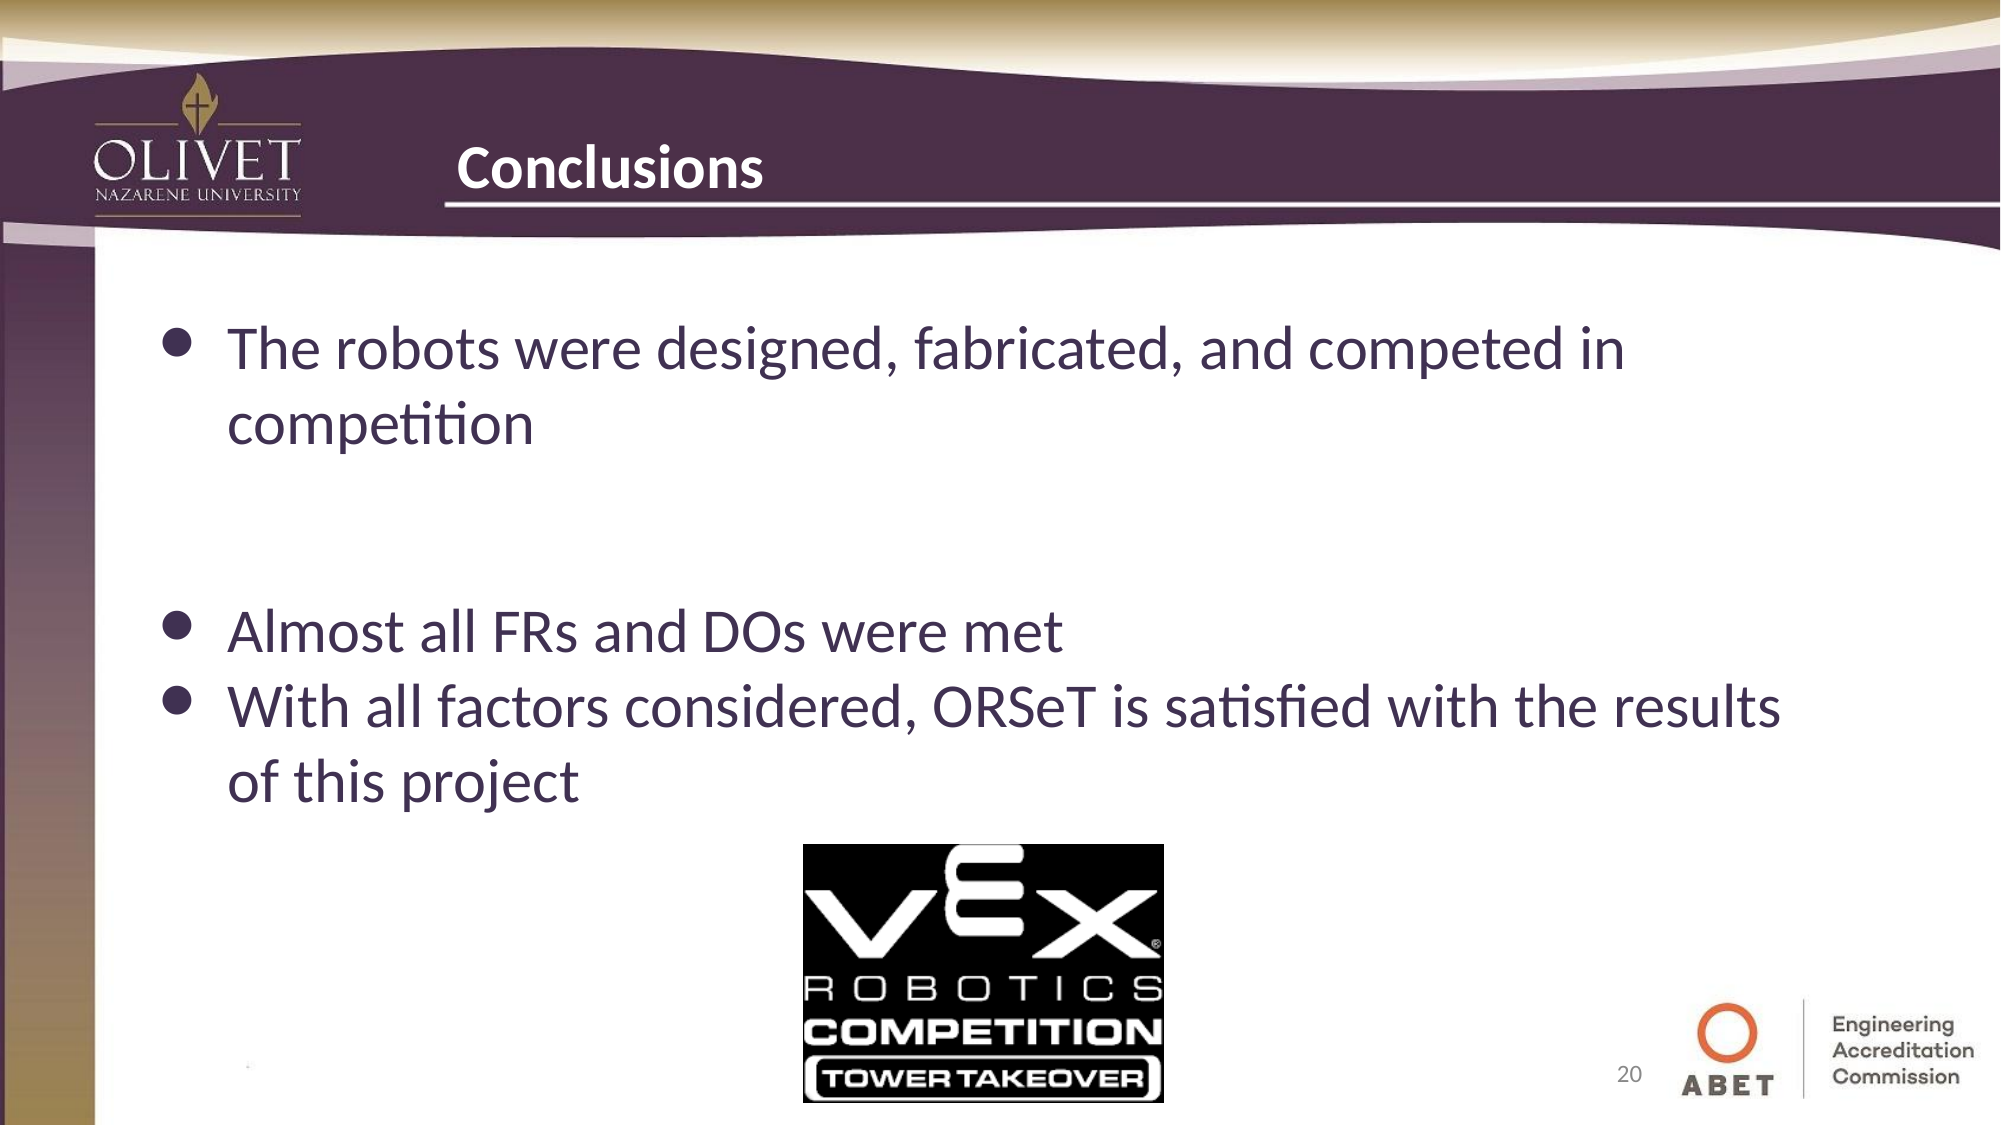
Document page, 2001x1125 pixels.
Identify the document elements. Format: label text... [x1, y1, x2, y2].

text_box Conclusions [442, 59, 1863, 278]
picture [0, 0, 2001, 1125]
text_box 20 [1412, 1042, 1658, 1103]
text_box The robots were designed, fabricated, and competed in competition Almost all FRs and DOs were met With all factors considered, ORSeT is satisfied with the results of this project [137, 299, 1863, 1014]
